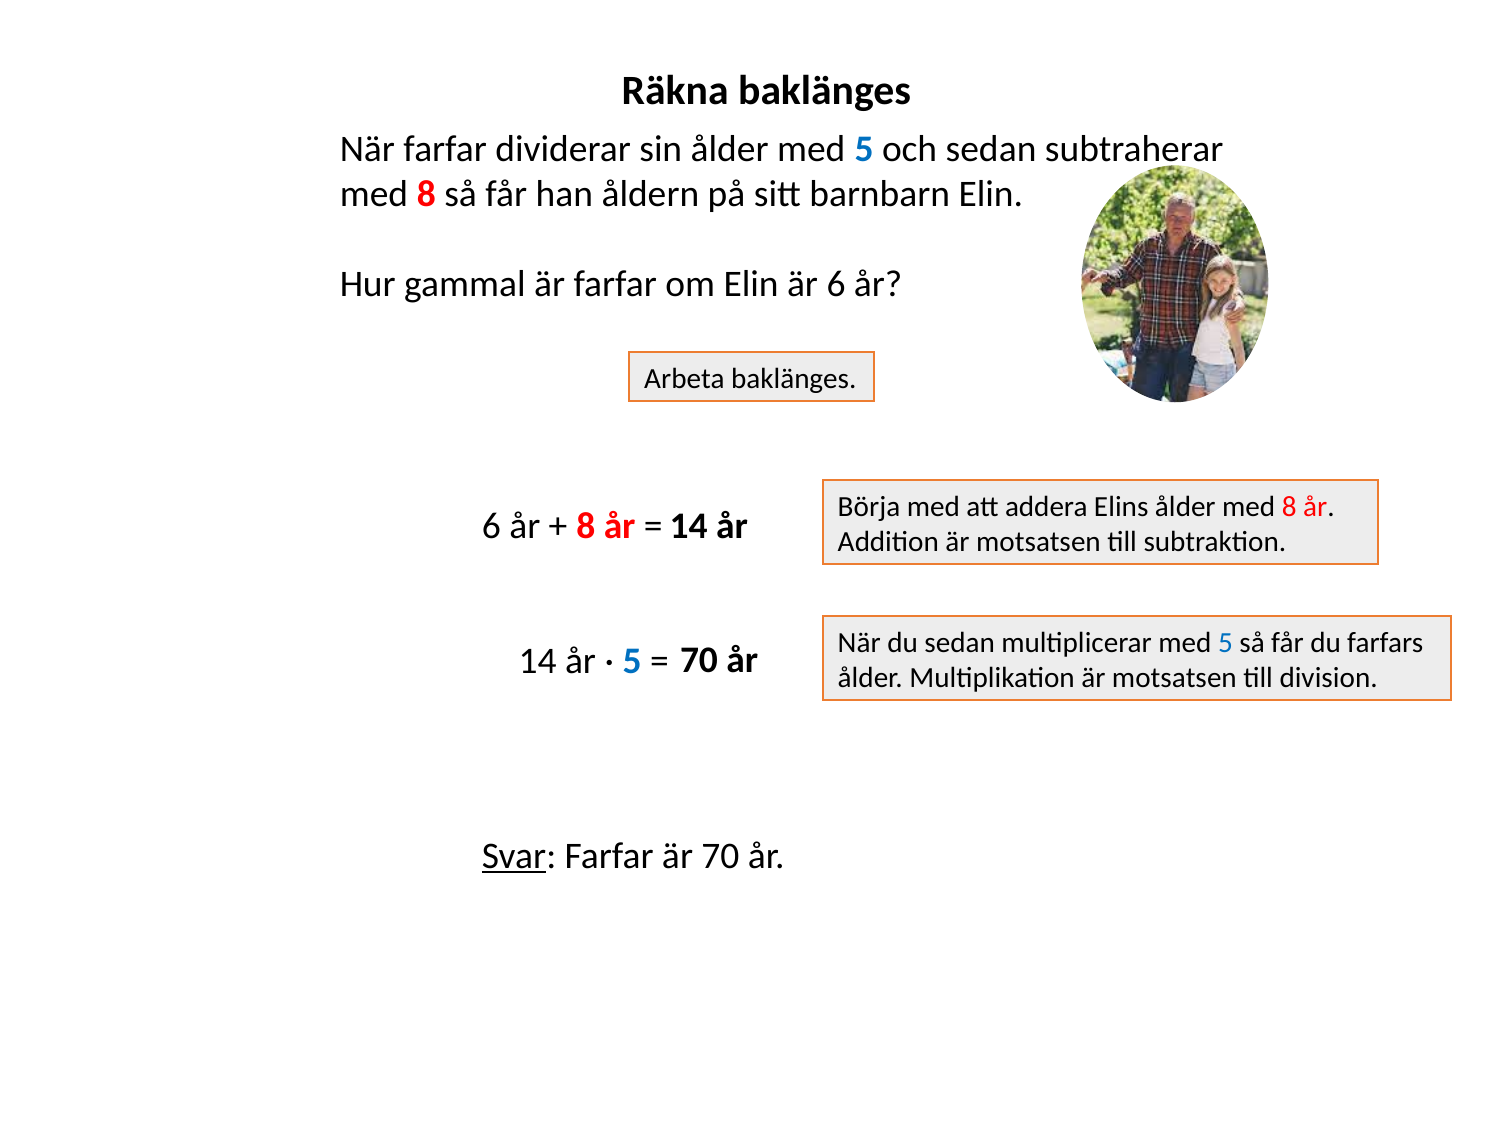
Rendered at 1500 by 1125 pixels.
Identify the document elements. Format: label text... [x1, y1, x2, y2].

text_box Svar: Farfar är 70 år. [467, 823, 840, 883]
text_box 70 år [665, 628, 778, 688]
text_box När du sedan multiplicerar med 5 så får du farfars ålder. Multiplikation är motsatsen till division. [822, 615, 1452, 701]
text_box Räkna baklänges [606, 55, 927, 116]
text_box 14 år [654, 494, 767, 554]
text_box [325, 116, 1290, 403]
text_box 6 år + 8 år = [467, 494, 654, 554]
text_box Börja med att addera Elins ålder med 8 år. Addition är motsatsen till subtraktion. [822, 479, 1379, 565]
text_box 14 år · 5 = [503, 628, 665, 688]
